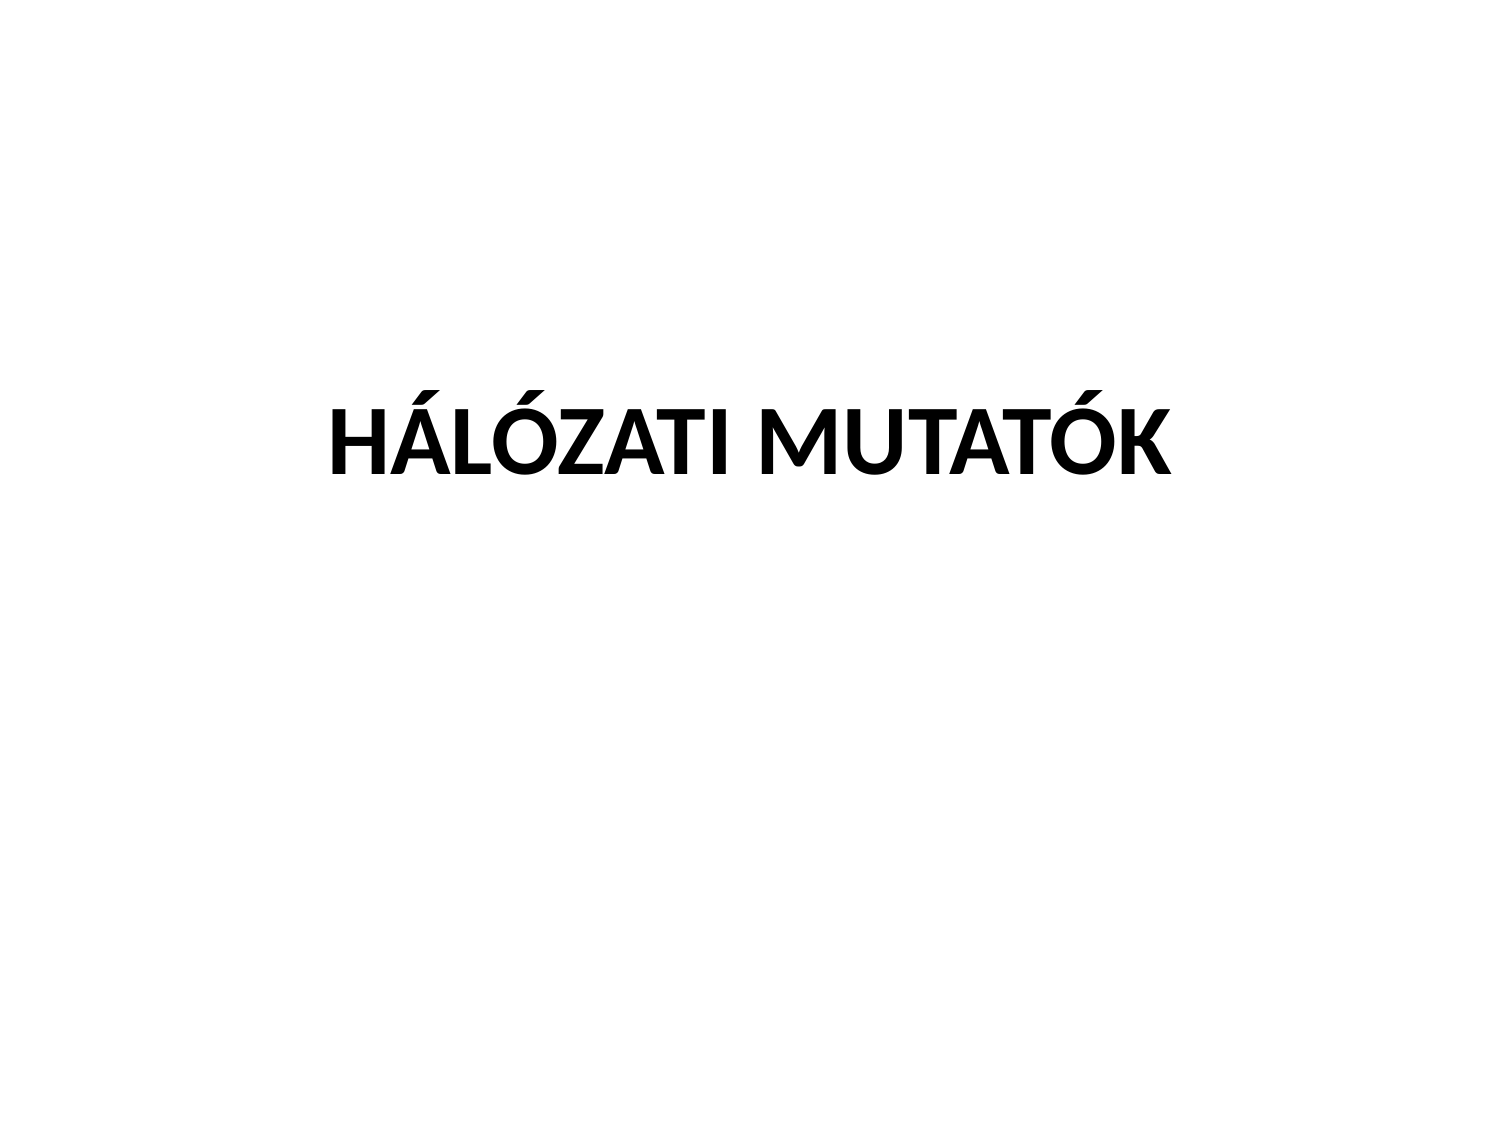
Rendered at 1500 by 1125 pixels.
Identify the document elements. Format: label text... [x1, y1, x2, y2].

list HÁLÓZATI MUTATÓK [75, 87, 1425, 1005]
